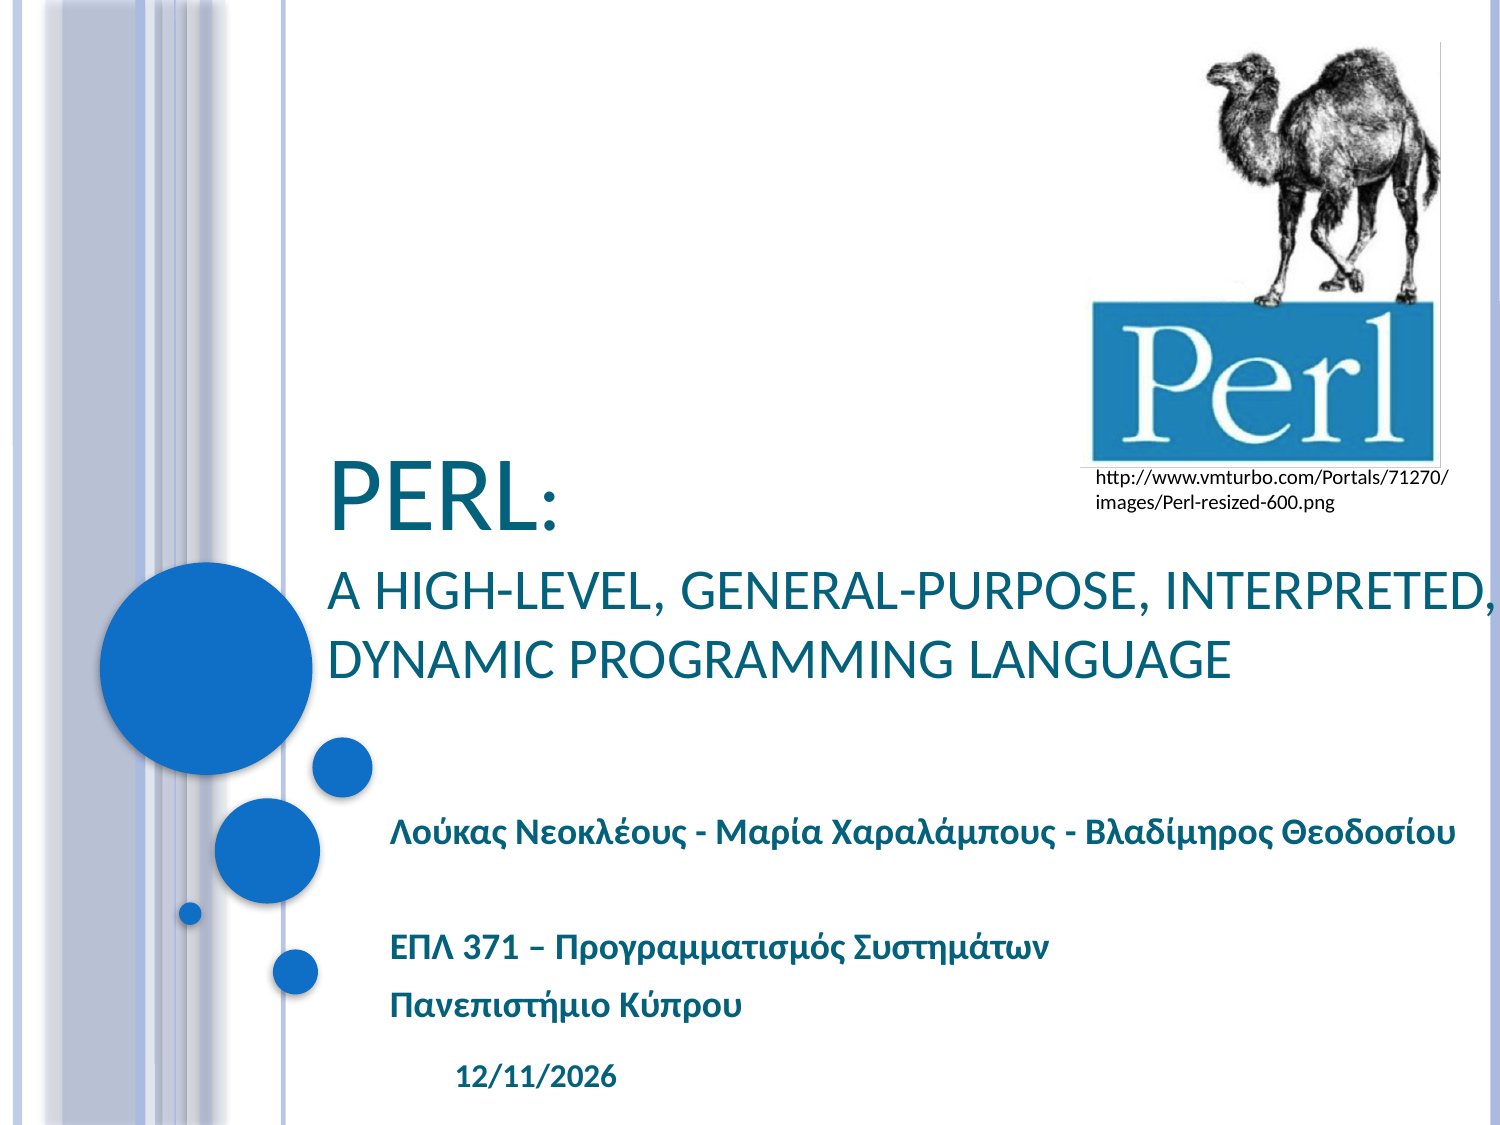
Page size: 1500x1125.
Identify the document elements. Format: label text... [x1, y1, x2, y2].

title Perl: a high-level, general-purpose, interpreted, dynamic programming language [312, 397, 1500, 698]
picture [1080, 42, 1442, 468]
text_box http://www.vmturbo.com/Portals/71270/images/Perl-resized-600.png [1080, 456, 1500, 521]
subtitle Λούκας Νεοκλέους - Μαρία Χαραλάμπους - Βλαδίμηρος Θεοδοσίου ΕΠΛ 371 – Προγραμματισμός Συστημάτων Πανεπιστήμιο Κύπρου [375, 799, 1500, 1083]
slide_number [348, 1043, 724, 1106]
